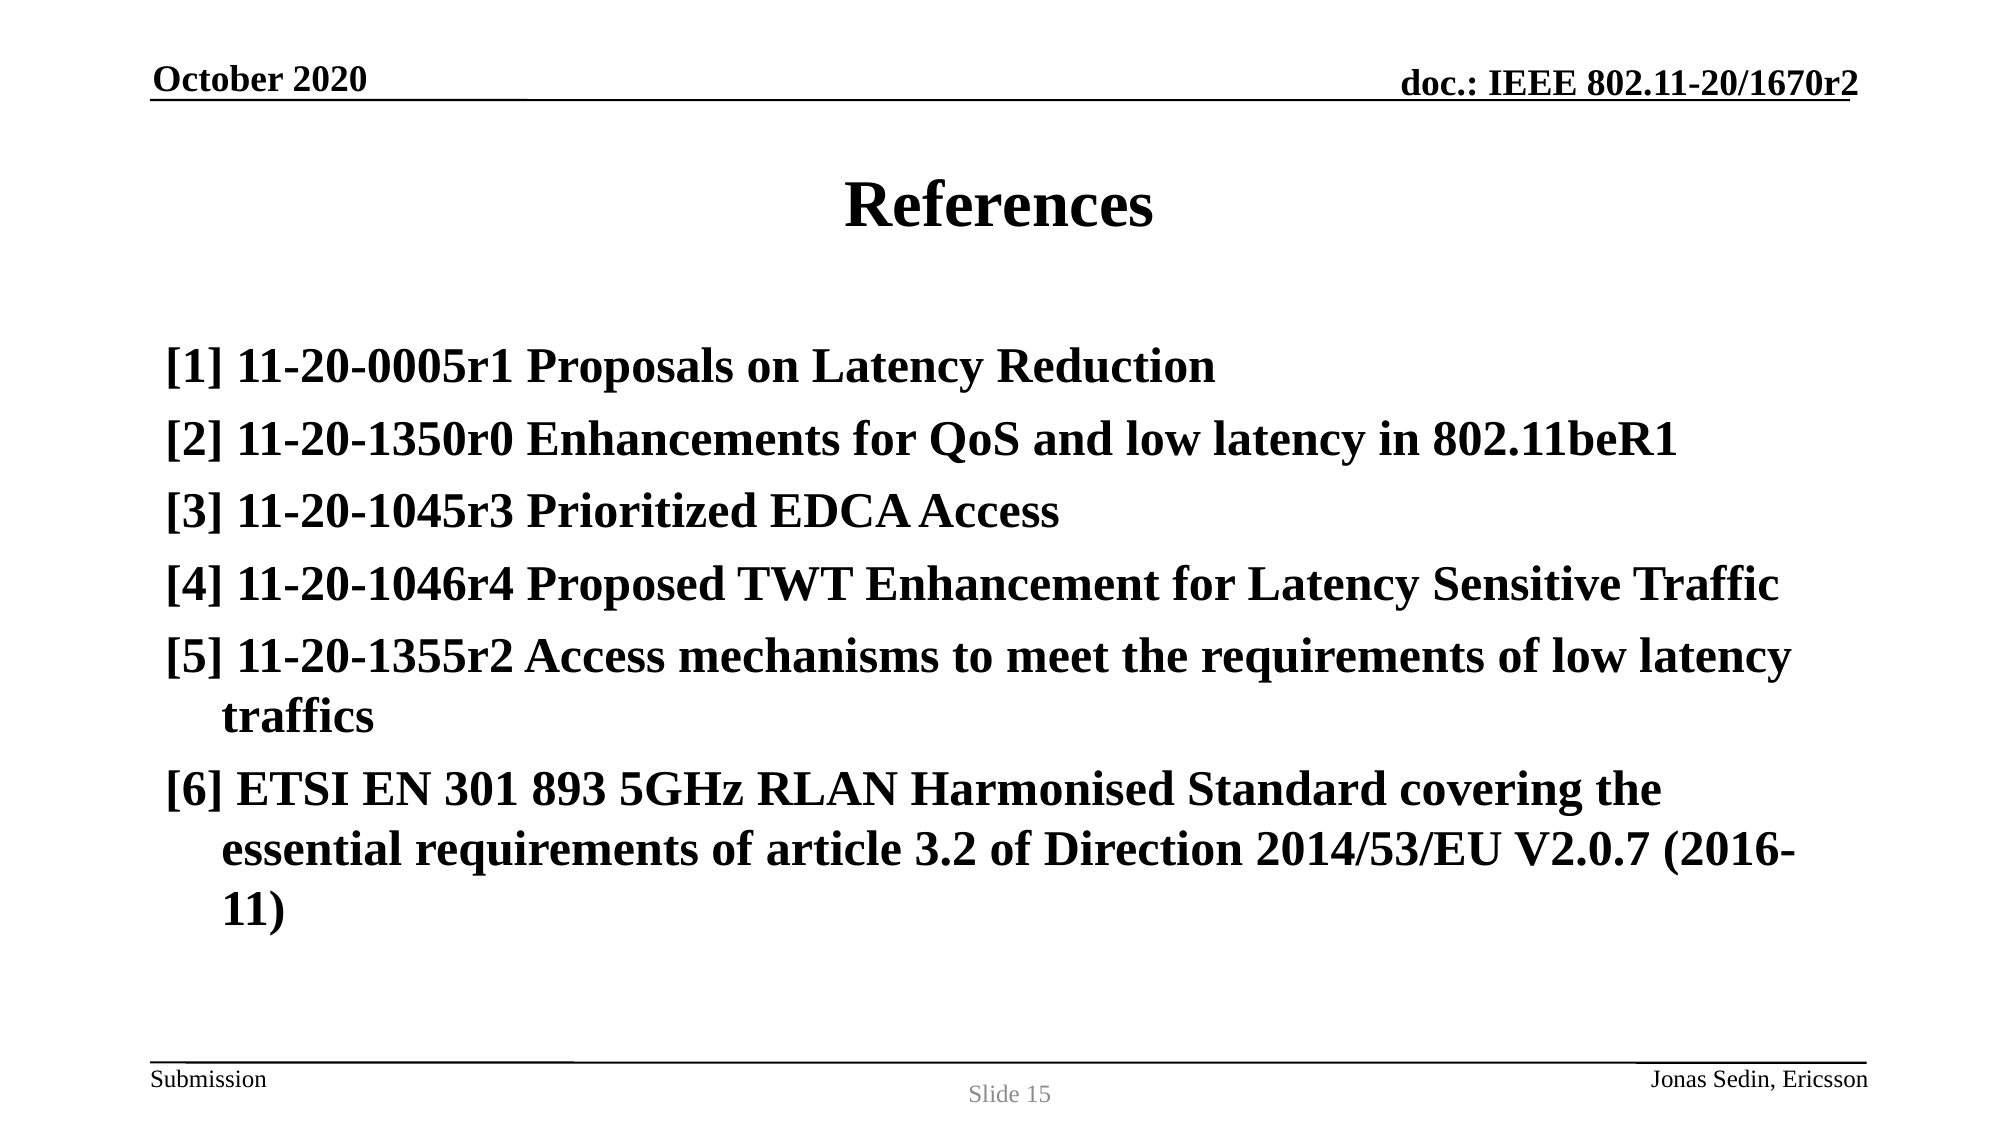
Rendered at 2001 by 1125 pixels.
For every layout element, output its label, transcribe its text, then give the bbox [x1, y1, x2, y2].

slide_number Slide 15 [950, 1062, 1066, 1122]
title References [149, 112, 1850, 288]
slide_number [152, 54, 563, 100]
footer Jonas Sedin, Ericsson [1171, 1061, 1869, 1093]
list [1] 11-20-0005r1 Proposals on Latency Reduction [2] 11-20-1350r0 Enhancements for QoS and low latency in 802.11beR1 [3] 11-20-1045r3 Prioritized EDCA Access [4] 11-20-1046r4 Proposed TWT Enhancement for Latency Sensitive Traffic [5] 11-20-1355r2 Access mechanisms to meet the requirements of low latency traffics [6] ETSI EN 301 893 5GHz RLAN Harmonised Standard covering the essential requirements of article 3.2 of Direction 2014/53/EU V2.0.7 (2016-11) [149, 324, 1850, 1000]
